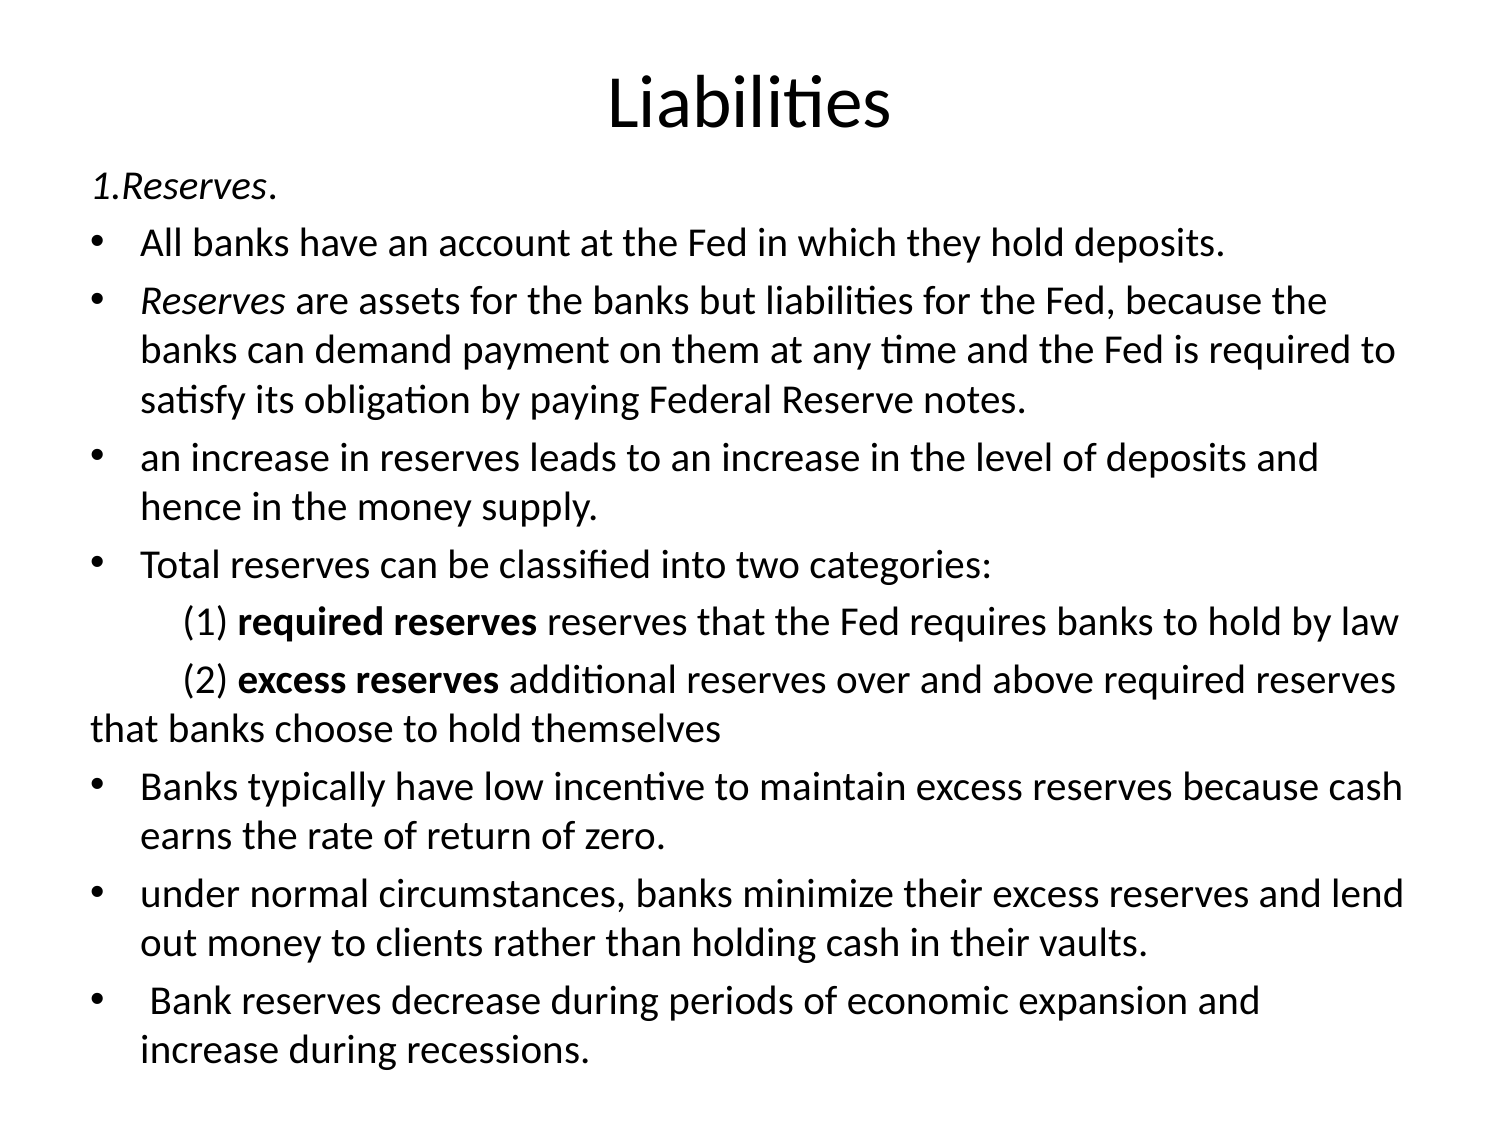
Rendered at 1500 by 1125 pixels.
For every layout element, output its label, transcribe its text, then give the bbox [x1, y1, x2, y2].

title Liabilities [75, 45, 1425, 150]
list 1.Reserves. All banks have an account at the Fed in which they hold deposits. Reserves are assets for the banks but liabilities for the Fed, because the banks can demand payment on them at any time and the Fed is required to satisfy its obligation by paying Federal Reserve notes. an increase in reserves leads to an increase in the level of deposits and hence in the money supply. Total reserves can be classified into two categories: (1) required reserves reserves that the Fed requires banks to hold by law (2) excess reserves additional reserves over and above required reserves that banks choose to hold themselves Banks typically have low incentive to maintain excess reserves because cash earns the rate of return of zero. under normal circumstances, banks minimize their excess reserves and lend out money to clients rather than holding cash in their vaults. Bank reserves decrease during periods of economic expansion and increase during recessions. [75, 150, 1425, 1125]
